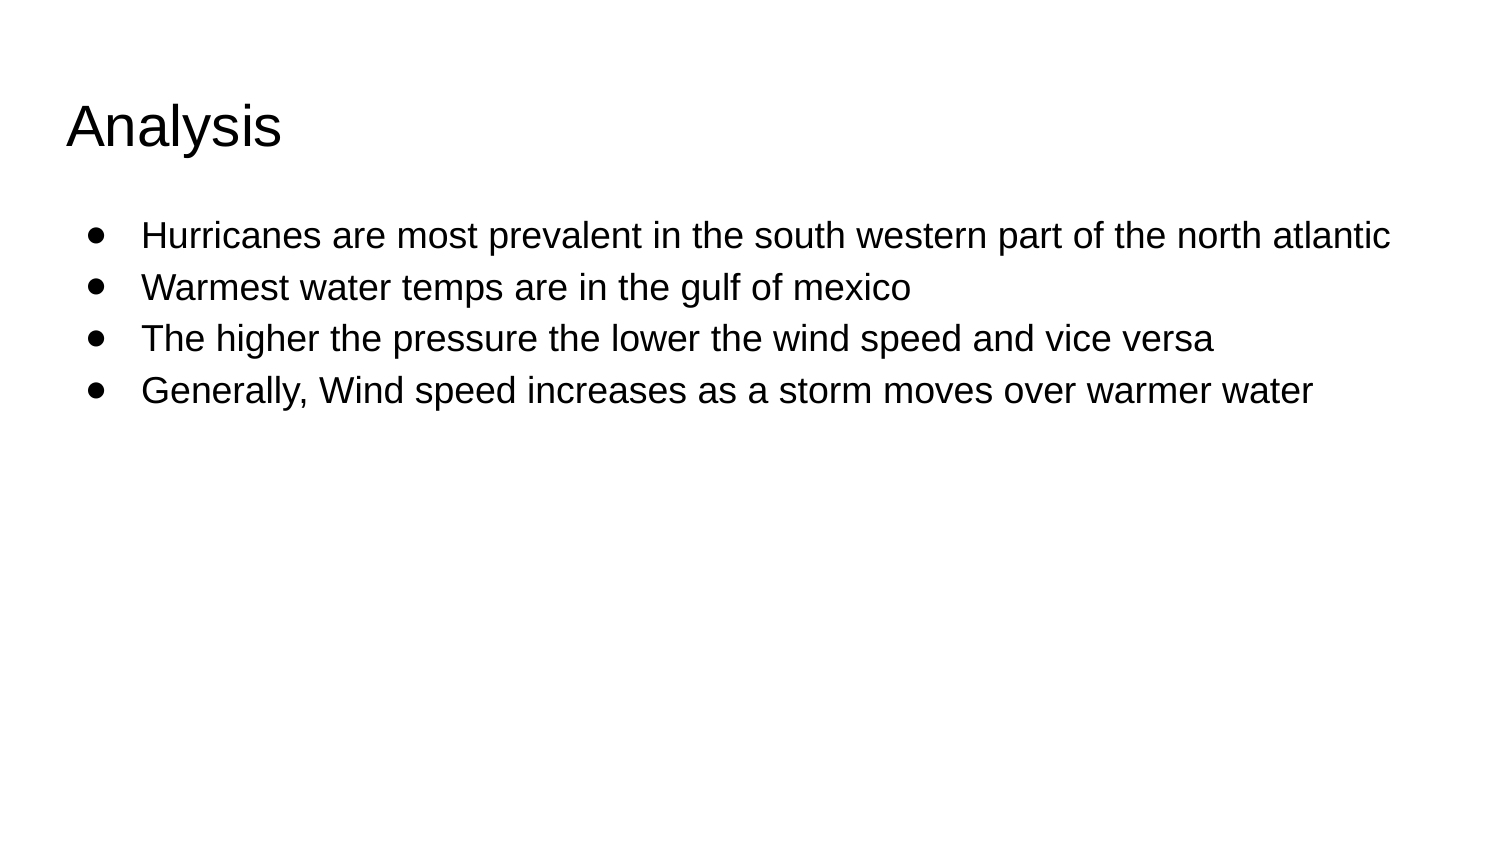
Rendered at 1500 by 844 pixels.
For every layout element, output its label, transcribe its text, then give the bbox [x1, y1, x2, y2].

list Hurricanes are most prevalent in the south western part of the north atlantic Warmest water temps are in the gulf of mexico The higher the pressure the lower the wind speed and vice versa Generally, Wind speed increases as a storm moves over warmer water [51, 189, 1449, 750]
title Analysis [51, 72, 1449, 167]
